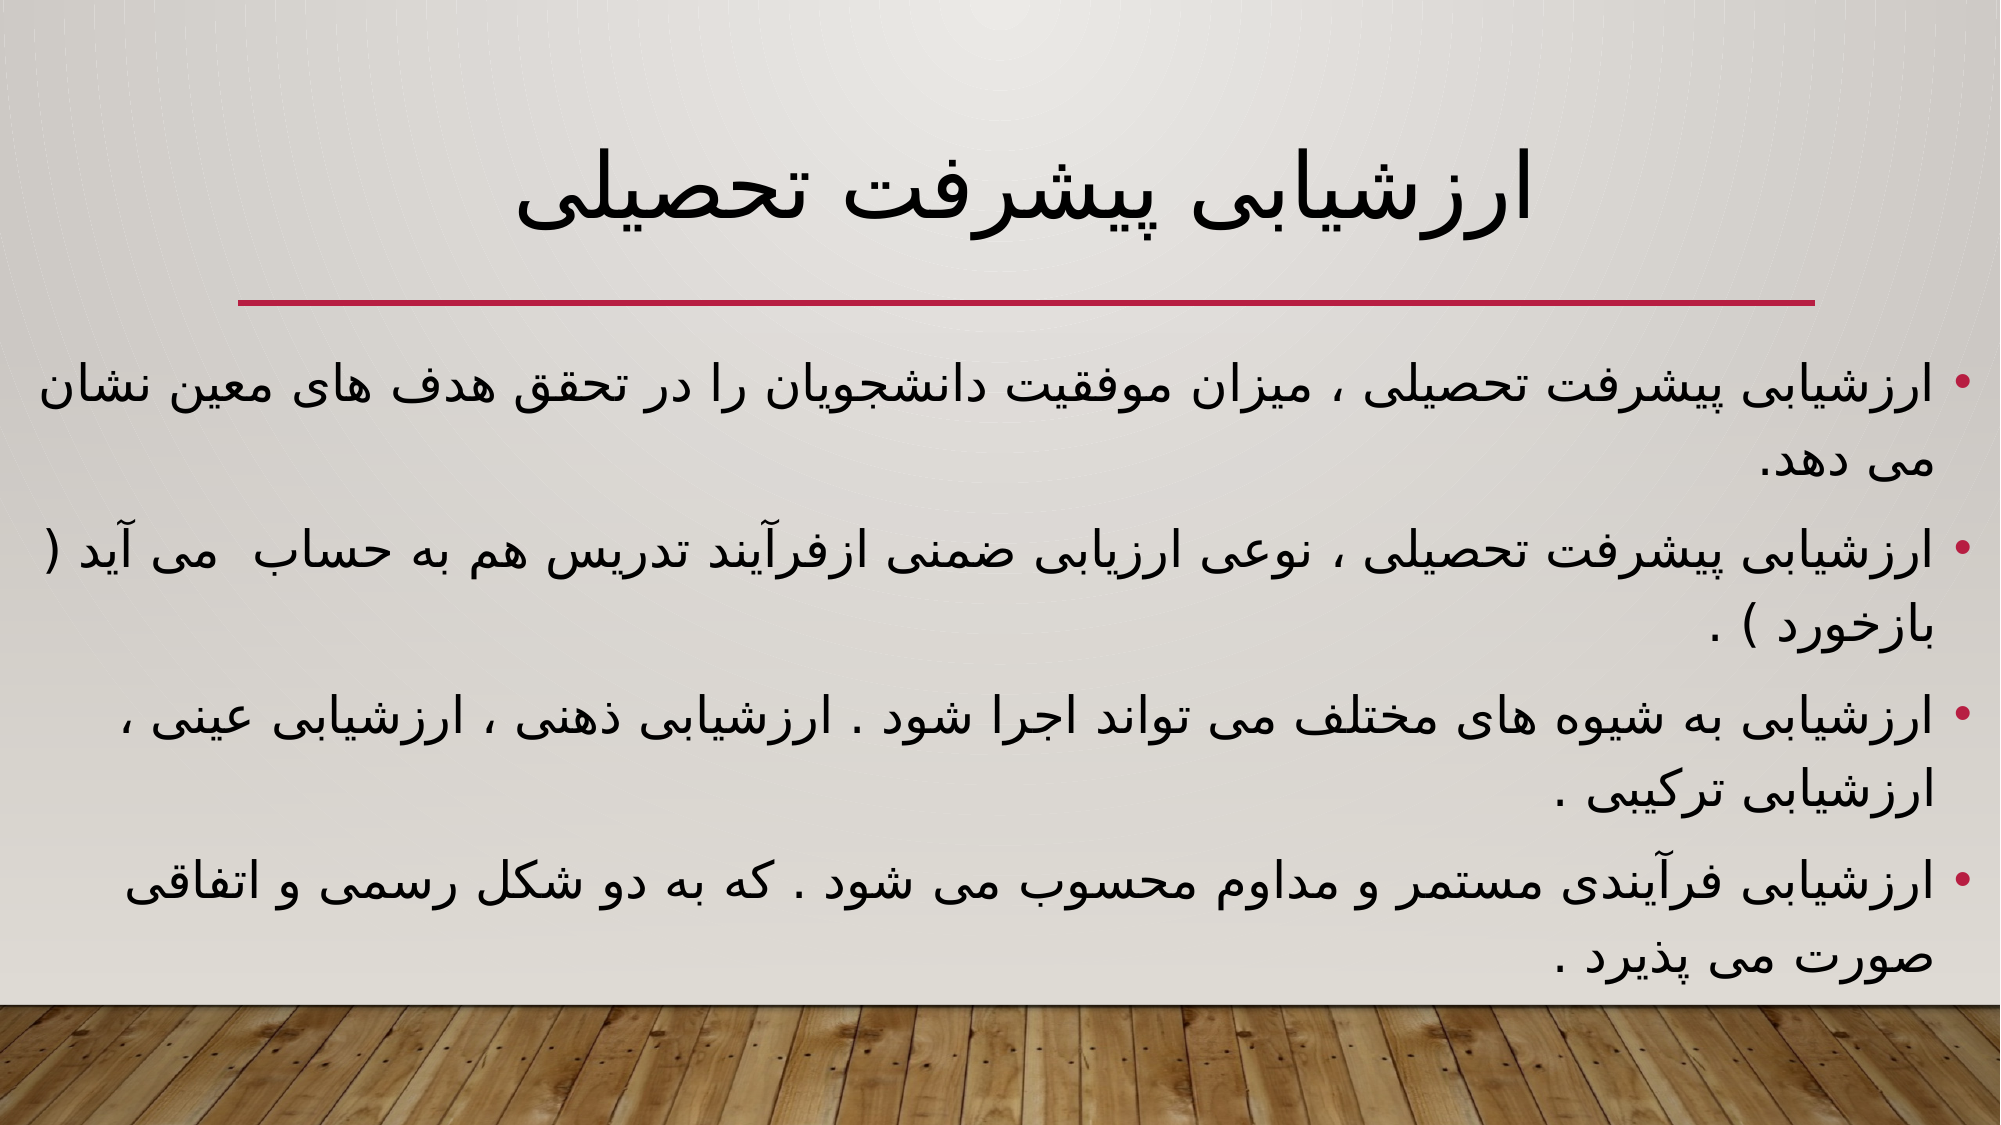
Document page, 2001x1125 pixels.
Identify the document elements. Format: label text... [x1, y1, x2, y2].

picture [0, 1005, 2000, 1125]
title ارزشیابی پیشرفت تحصیلی [238, 131, 1814, 305]
list ارزشیابی پیشرفت تحصیلی ، میزان موفقیت دانشجویان را در تحقق هدف های معین نشان می دهد. ارزشیابی پیشرفت تحصیلی ، نوعی ارزیابی ضمنی ازفرآیند تدریس هم به حساب می آید ( بازخورد ) . ارزشیابی به شیوه های مختلف می تواند اجرا شود . ارزشیابی ذهنی ، ارزشیابی عینی ، ارزشیابی ترکیبی . ارزشیابی فرآیندی مستمر و مداوم محسوب می شود . که به دو شکل رسمی و اتفاقی صورت می پذیرد . [17, 330, 1985, 993]
